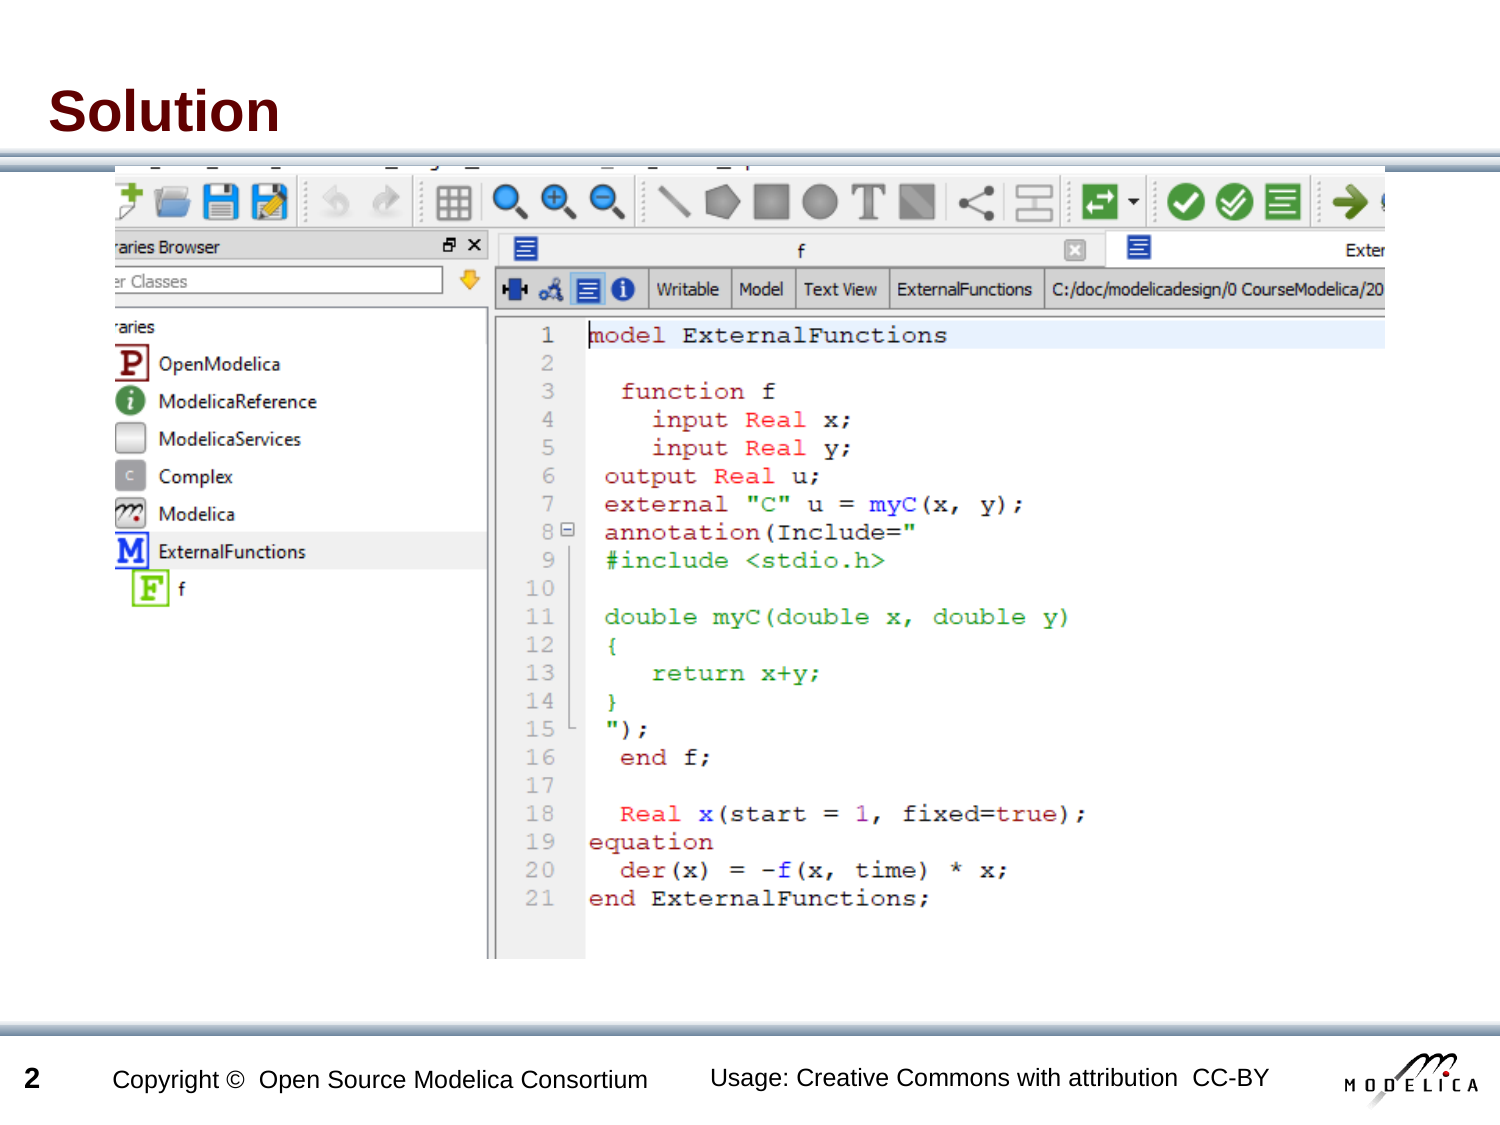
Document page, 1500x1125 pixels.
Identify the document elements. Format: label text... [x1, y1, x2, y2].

picture [115, 166, 1385, 959]
title Solution [33, 66, 1474, 150]
picture [1340, 1049, 1482, 1113]
